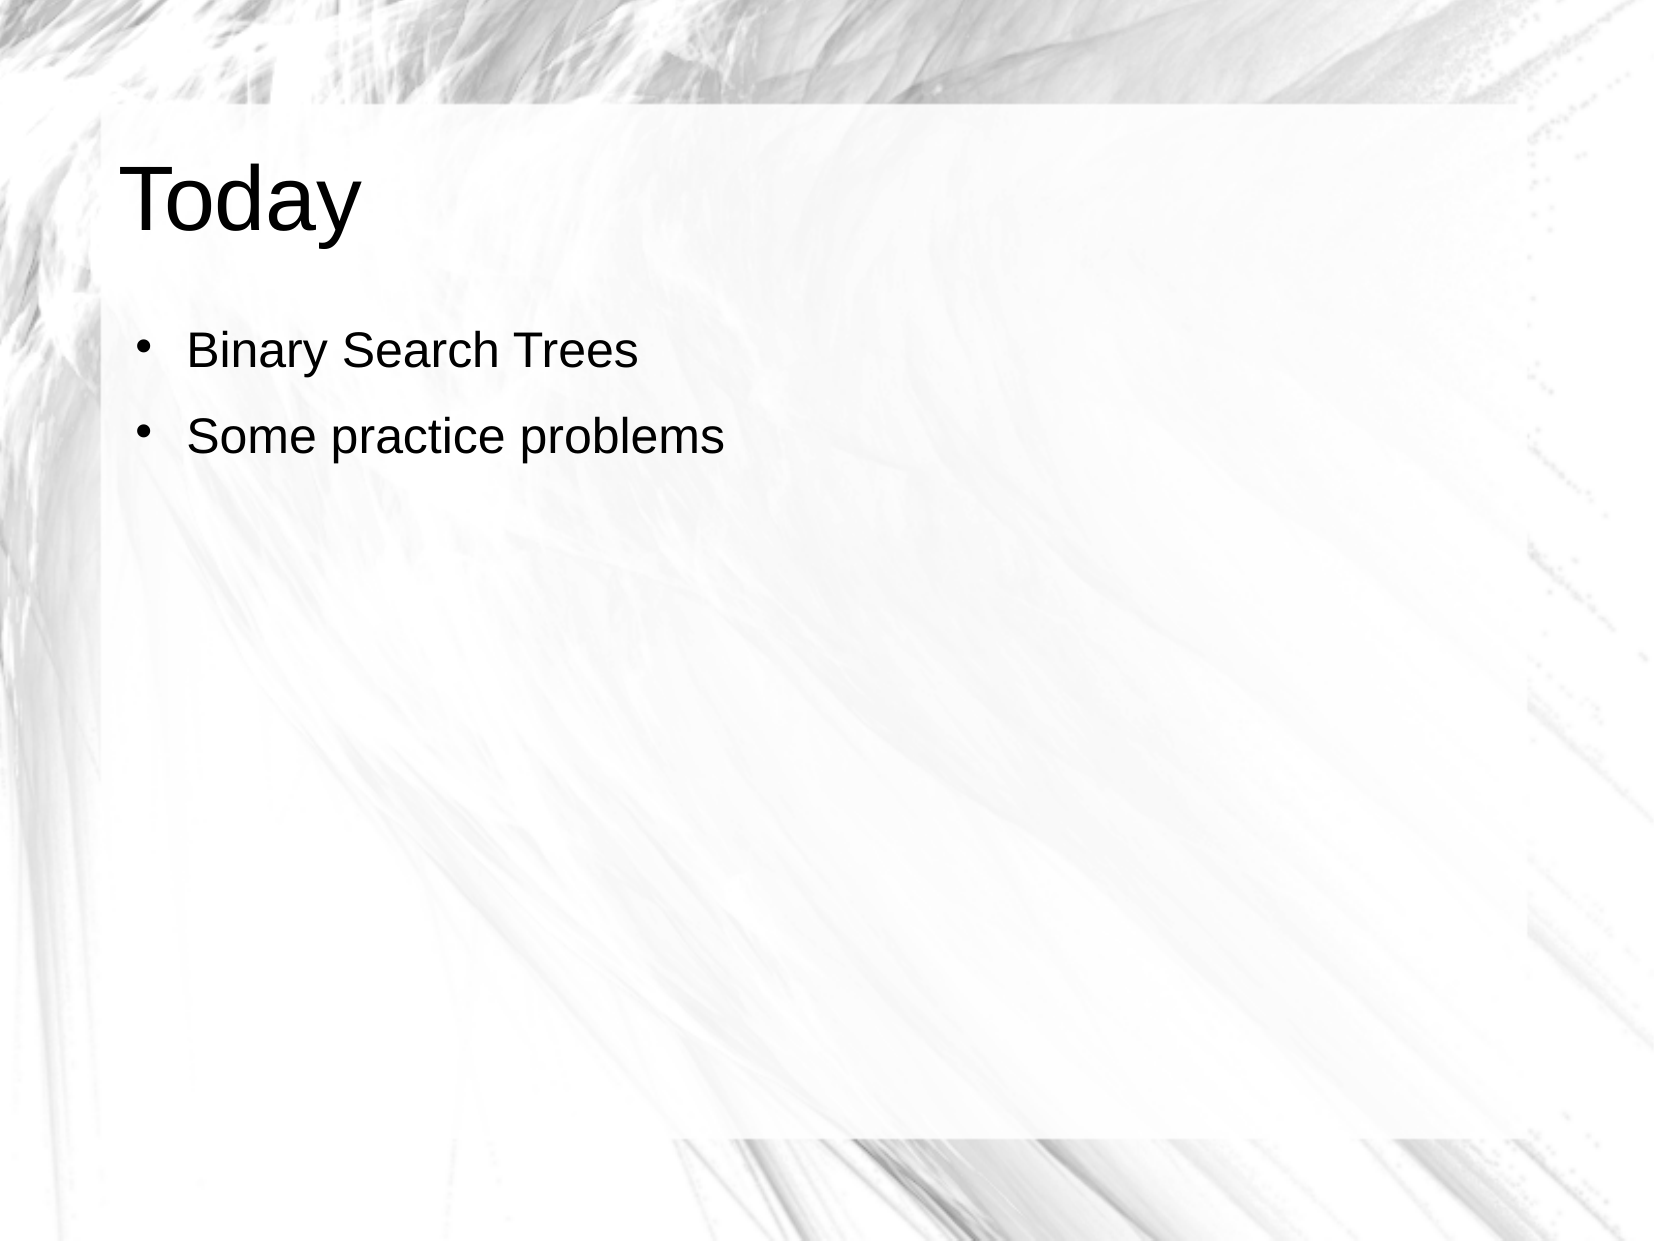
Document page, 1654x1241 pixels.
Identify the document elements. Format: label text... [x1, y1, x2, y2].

picture [0, 0, 1654, 1241]
title Today [118, 93, 1506, 299]
list Binary Search Trees Some practice problems [118, 319, 1571, 1109]
